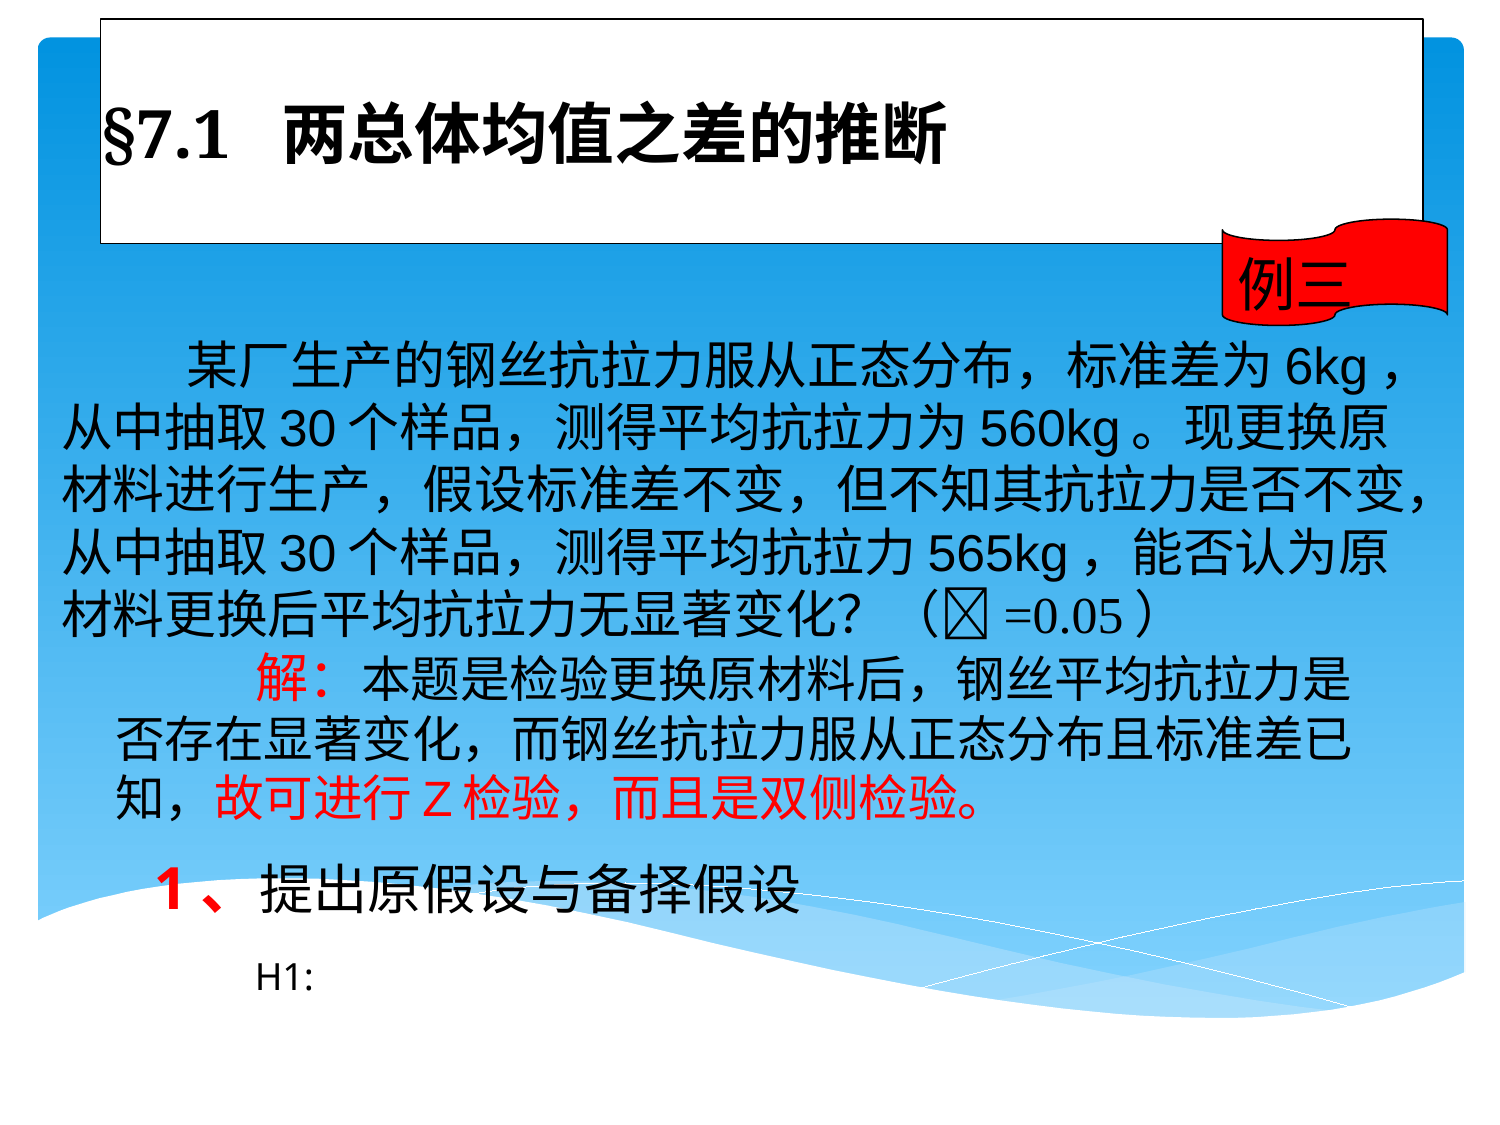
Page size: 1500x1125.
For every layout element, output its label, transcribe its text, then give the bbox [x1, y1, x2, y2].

text_box 1、提出原假设与备择假设 [76, 857, 879, 976]
title §7.1 两总体均值之差的推断 [100, 19, 1424, 244]
text_box 例三 [1222, 219, 1448, 325]
subtitle 某厂生产的钢丝抗拉力服从正态分布，标准差为6kg，从中抽取30个样品，测得平均抗拉力为560kg。现更换原材料进行生产，假设标准差不变，但不知其抗拉力是否不变，从中抽取30个样品，测得平均抗拉力565kg，能否认为原材料更换后平均抗拉力无显著变化？（=0.05） [46, 325, 1452, 657]
text_box 解：本题是检验更换原材料后，钢丝平均抗拉力是否存在显著变化，而钢丝抗拉力服从正态分布且标准差已知，故可进行Z检验，而且是双侧检验。 [100, 633, 1412, 835]
